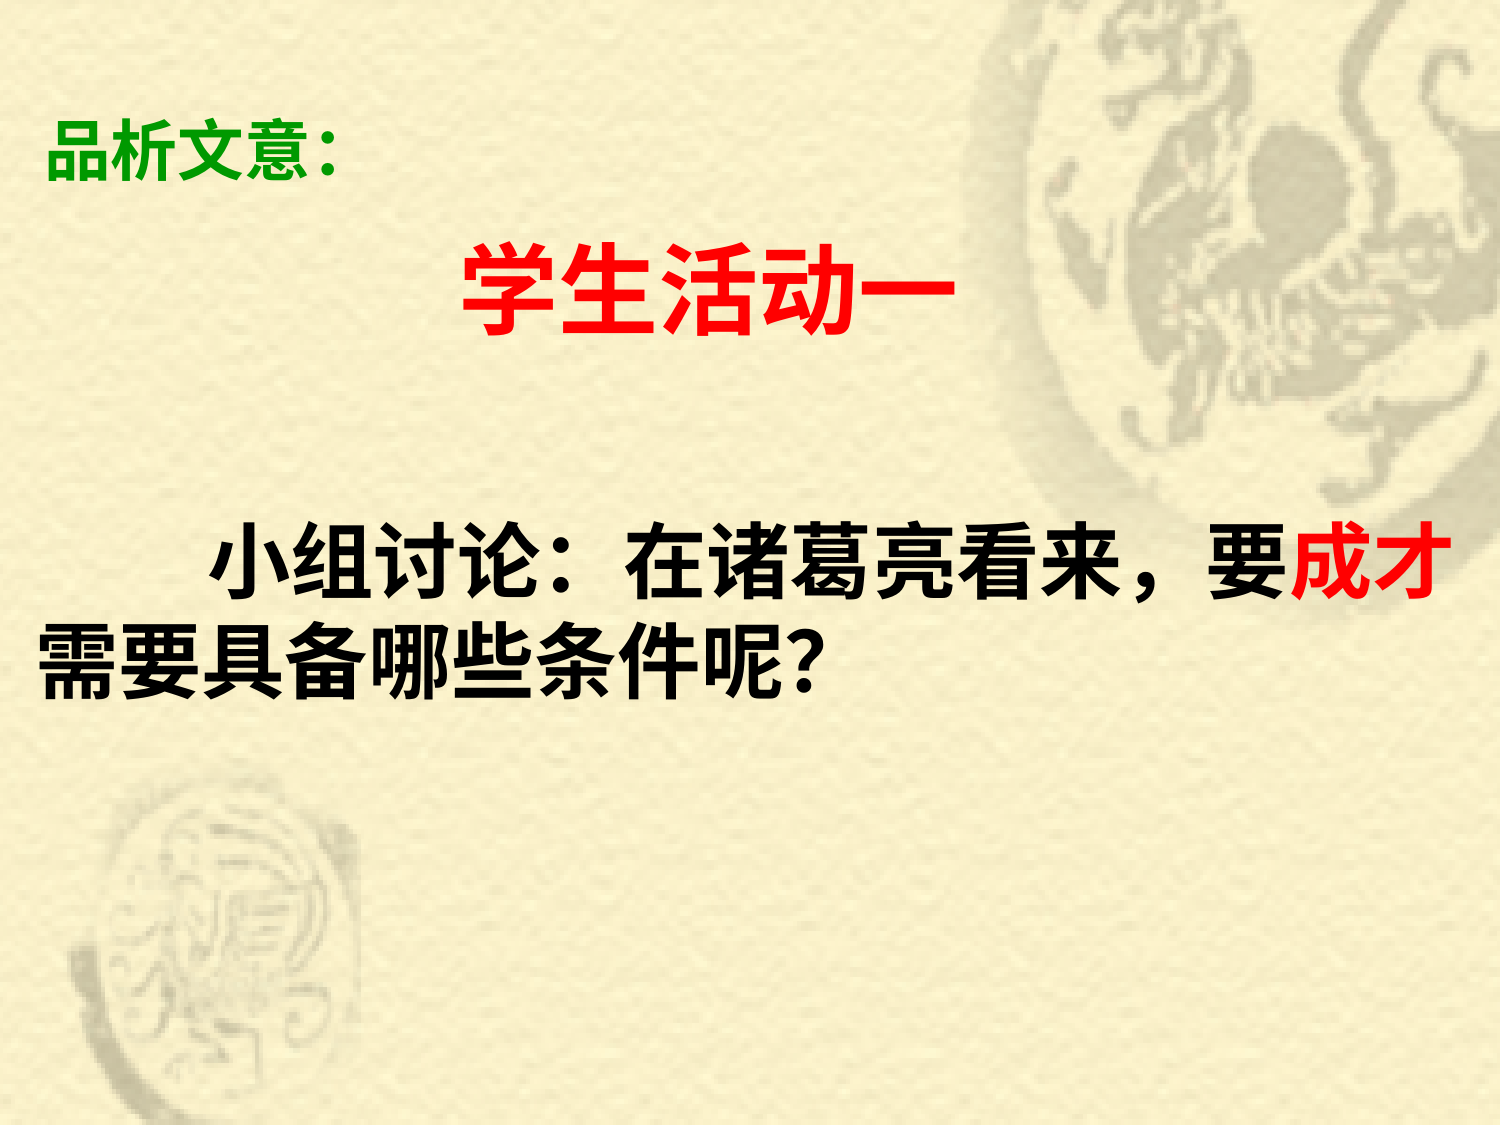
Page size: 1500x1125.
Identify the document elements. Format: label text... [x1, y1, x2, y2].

text_box 品析文意： [29, 101, 396, 197]
picture [0, 0, 1500, 1125]
text_box 学生活动一 [444, 220, 974, 355]
text_box 小组讨论：在诸葛亮看来，要成才需要具备哪些条件呢？ [20, 502, 1480, 717]
